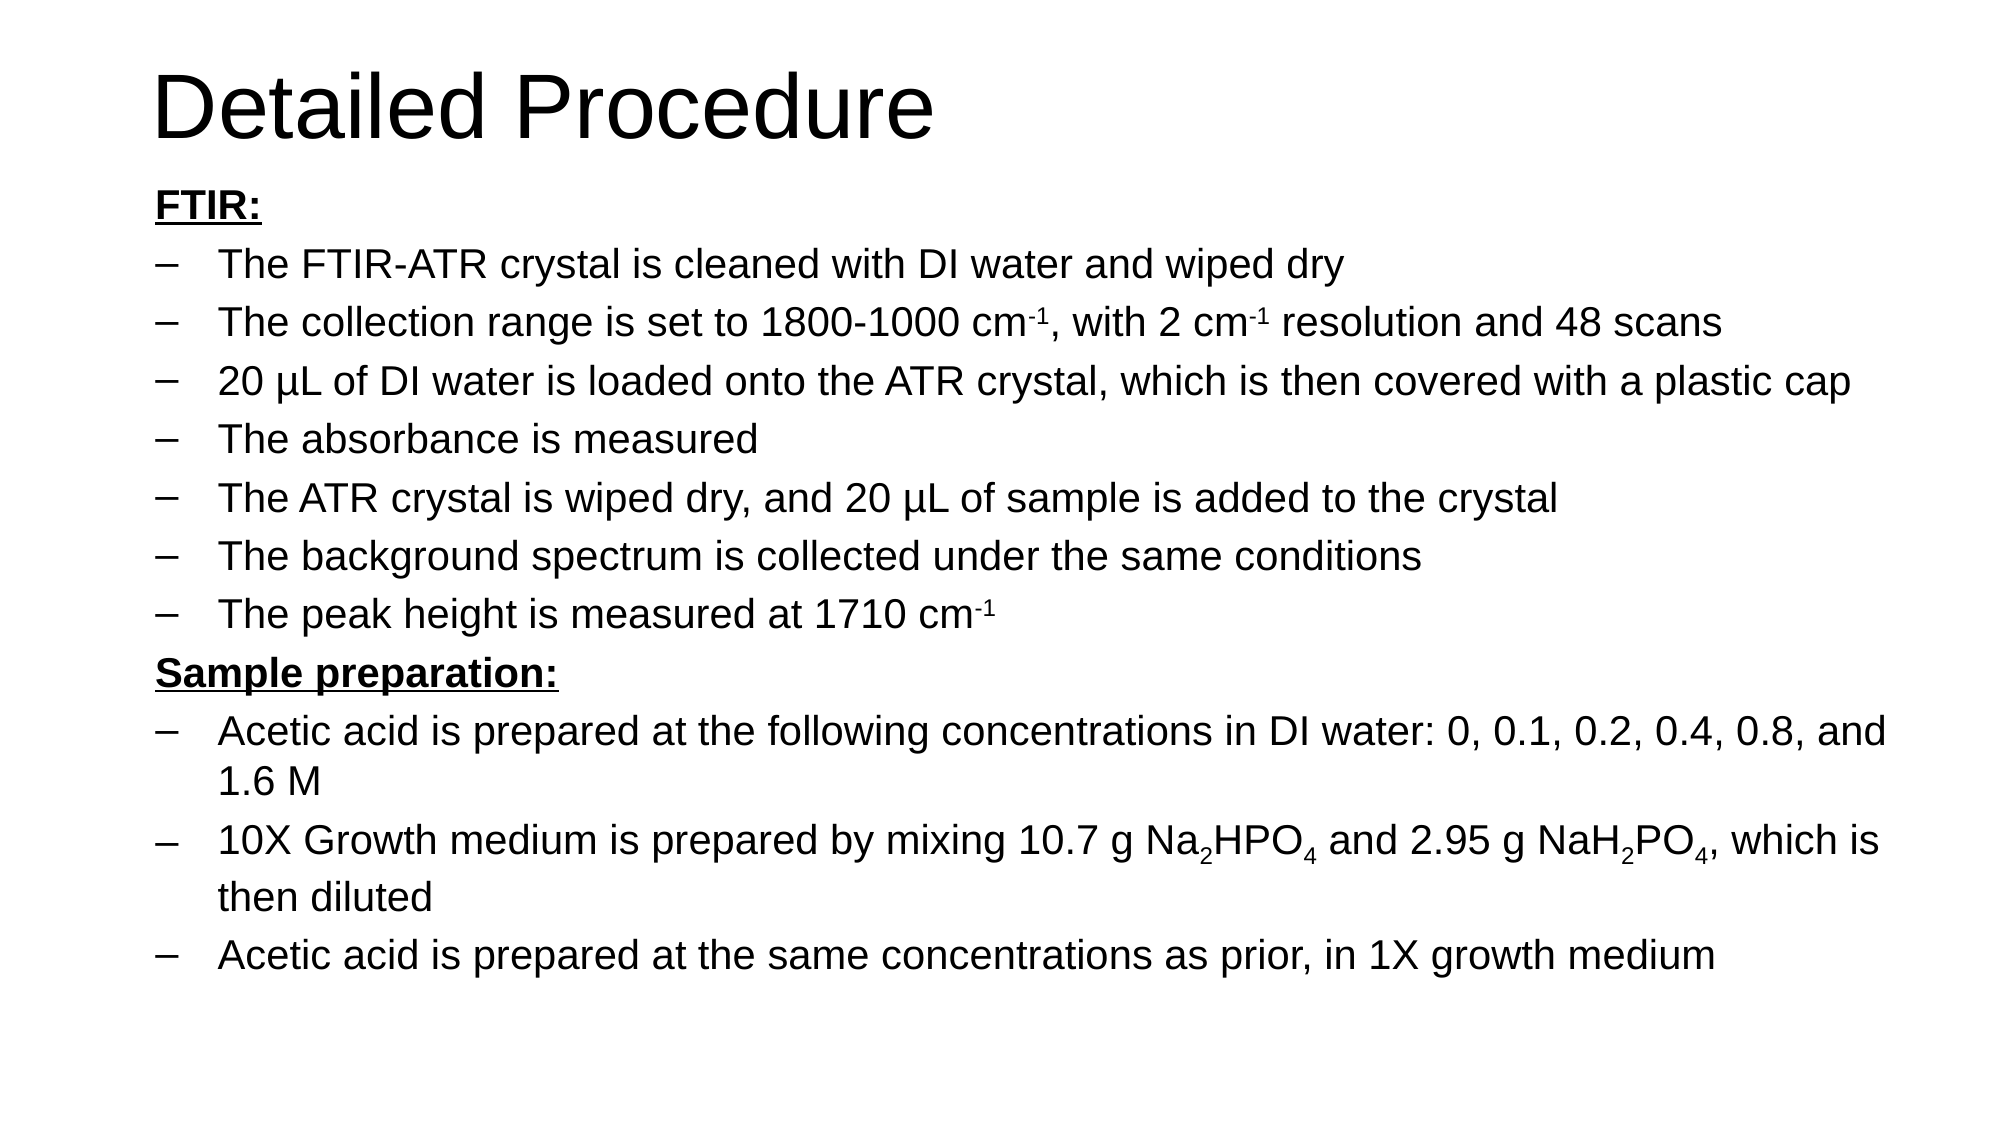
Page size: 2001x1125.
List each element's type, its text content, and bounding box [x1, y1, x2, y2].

title Detailed Procedure [136, 0, 1862, 170]
text_box FTIR: The FTIR-ATR crystal is cleaned with DI water and wiped dry The collection range is set to 1800-1000 cm-1, with 2 cm-1 resolution and 48 scans 20 µL of DI water is loaded onto the ATR crystal, which is then covered with a plastic cap The absorbance is measured The ATR crystal is wiped dry, and 20 µL of sample is added to the crystal The background spectrum is collected under the same conditions The peak height is measured at 1710 cm-1 Sample preparation: Acetic acid is prepared at the following concentrations in DI water: 0, 0.1, 0.2, 0.4, 0.8, and 1.6 M 10X Growth medium is prepared by mixing 10.7 g Na2HPO4 and 2.95 g NaH2PO4, which is then diluted Acetic acid is prepared at the same concentrations as prior, in 1X growth medium [40, 170, 1959, 1084]
